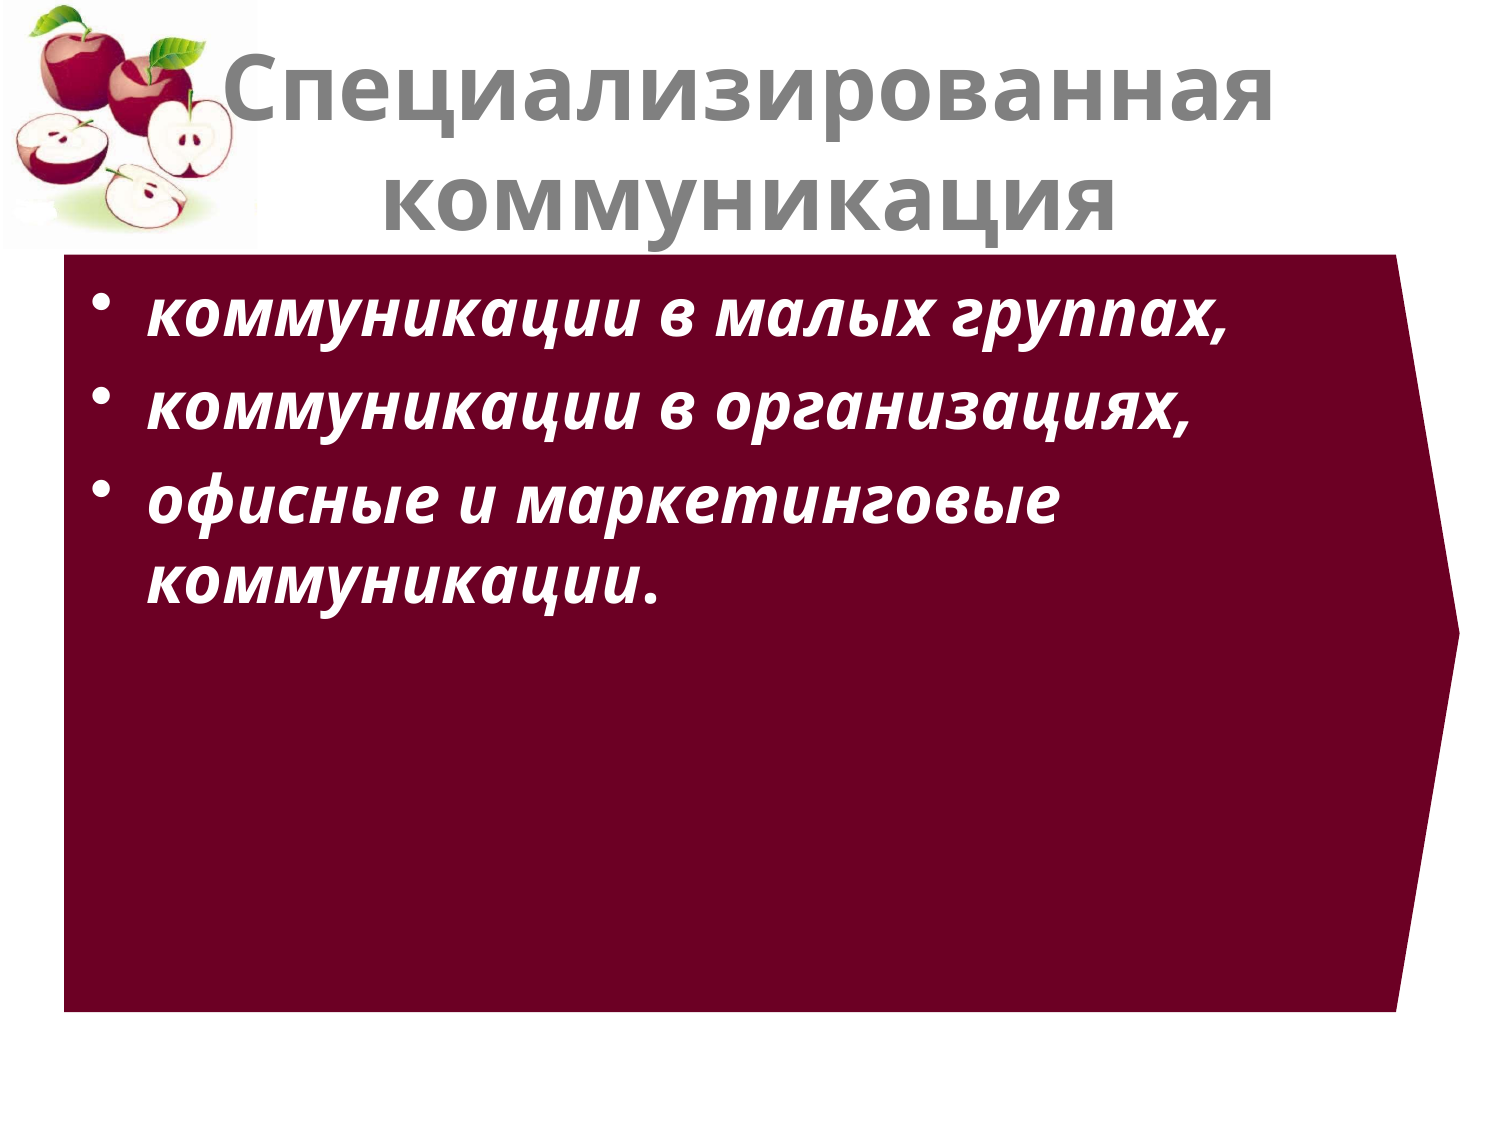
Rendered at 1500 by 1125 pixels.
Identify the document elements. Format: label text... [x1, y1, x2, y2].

picture [3, 0, 258, 249]
list коммуникации в малых группах, коммуникации в организациях, офисные и маркетинговые коммуникации. [75, 262, 1425, 1005]
title Специализированная коммуникация [75, 45, 1425, 233]
